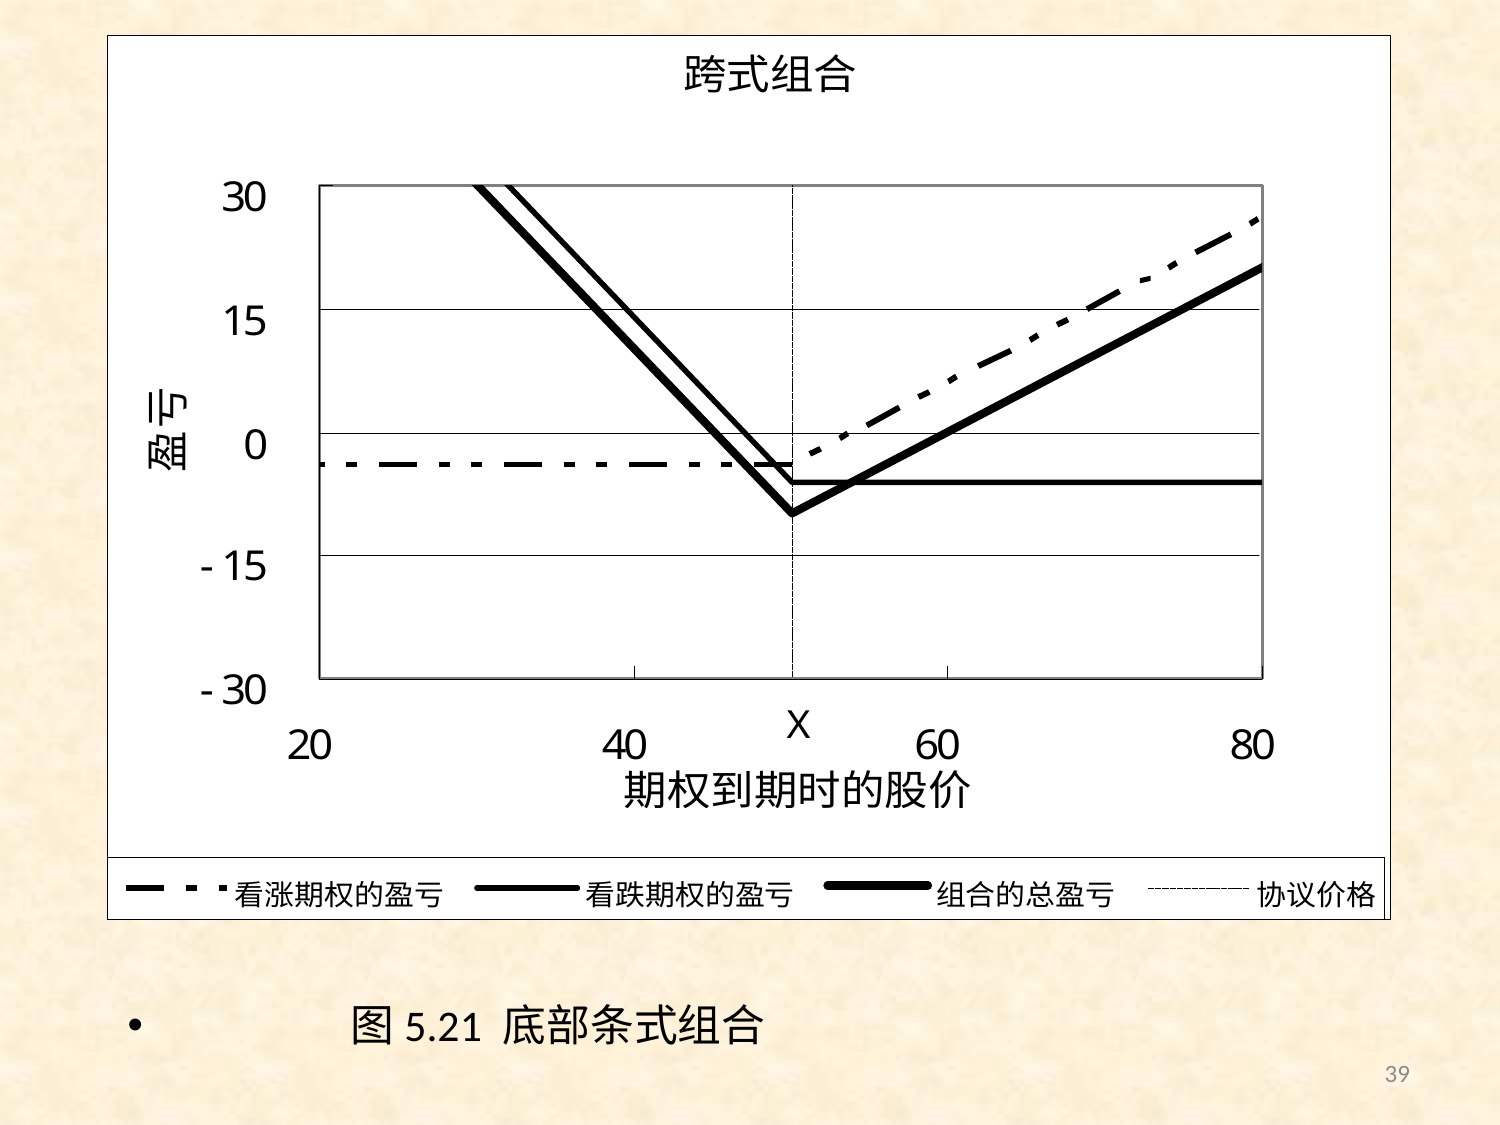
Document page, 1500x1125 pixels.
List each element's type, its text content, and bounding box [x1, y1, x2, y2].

list 图5.21 底部条式组合 [112, 941, 1388, 1063]
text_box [93, 22, 1407, 933]
slide_number 39 [1074, 1042, 1425, 1103]
picture [0, 0, 1500, 1125]
